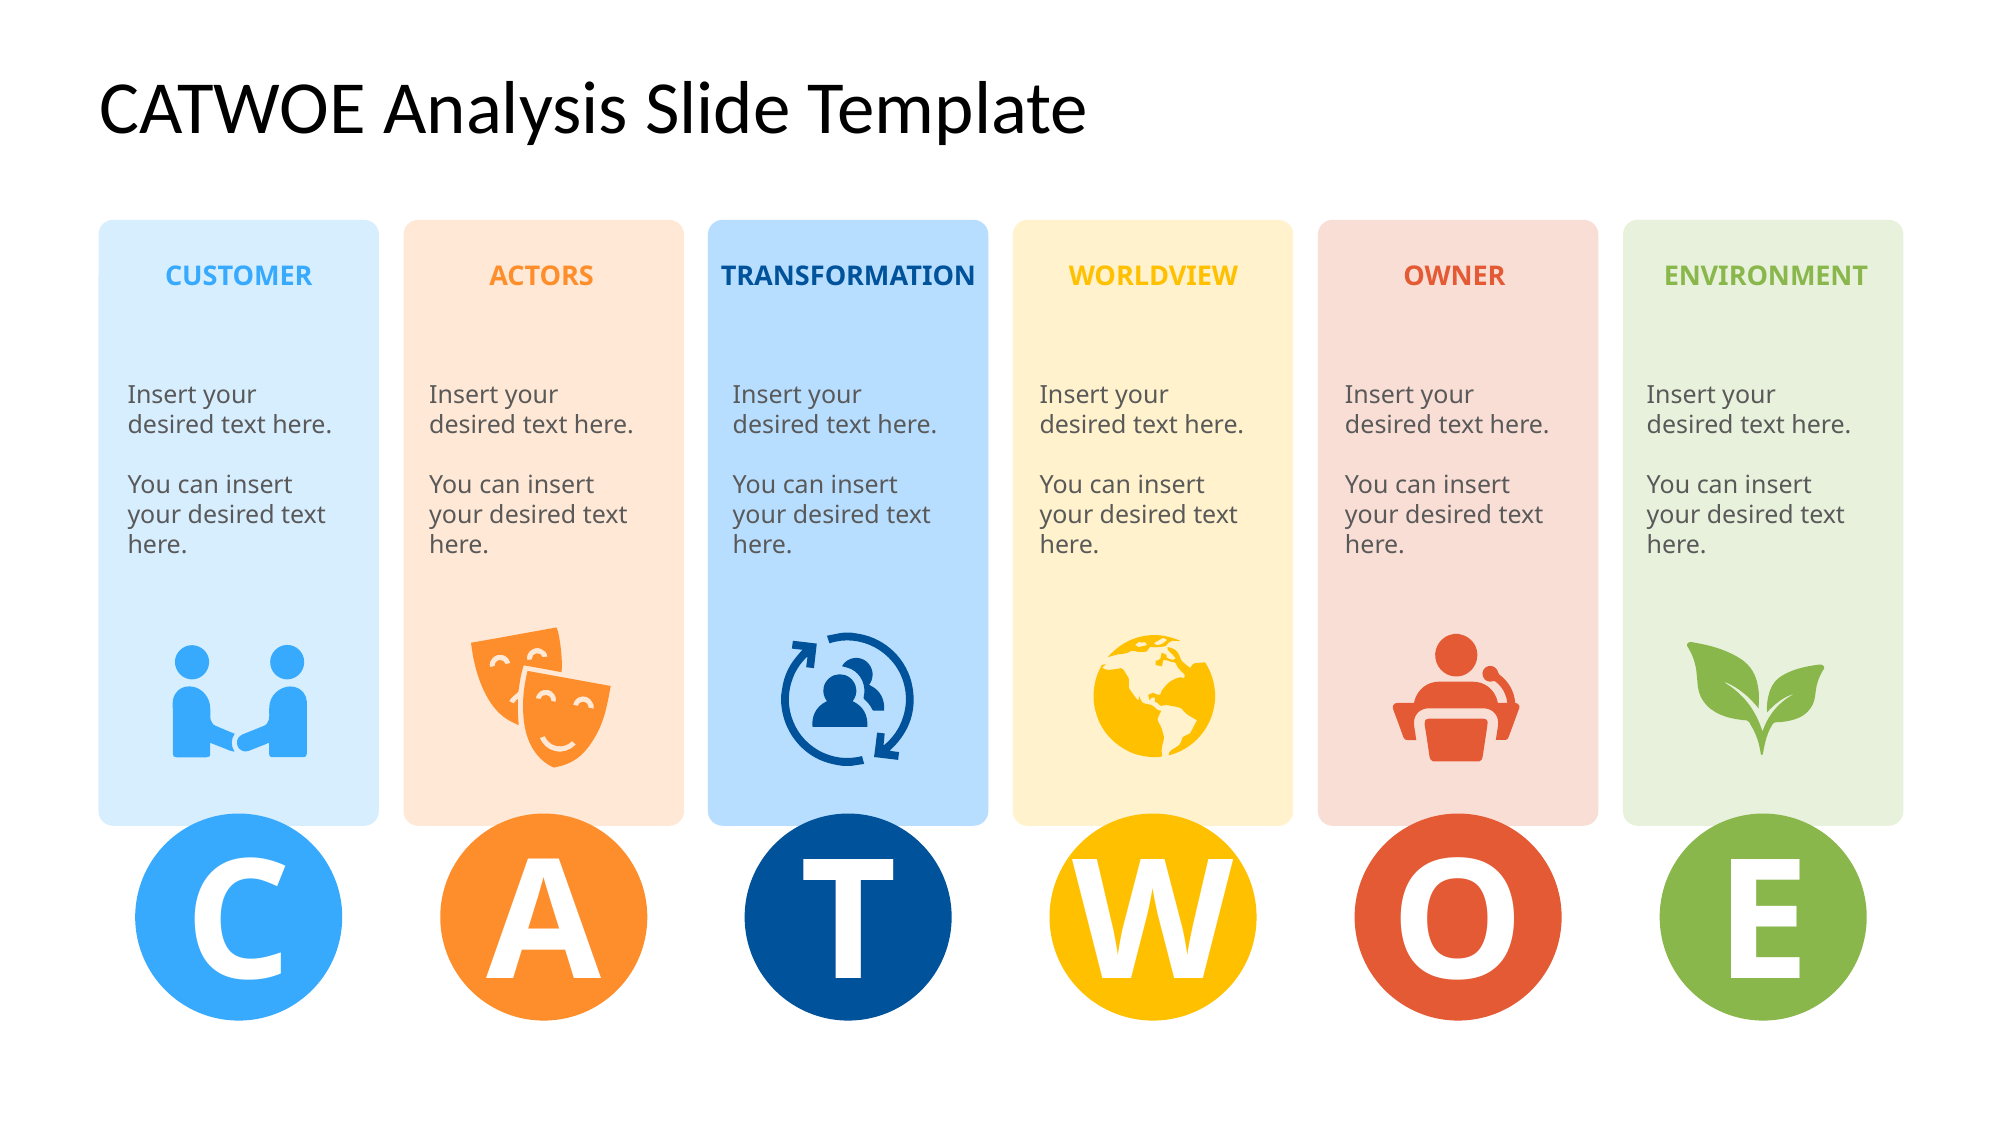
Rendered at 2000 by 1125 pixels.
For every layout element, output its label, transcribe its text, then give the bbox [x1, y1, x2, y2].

text_box [1047, 811, 1259, 1023]
text_box ACTORS [432, 245, 651, 309]
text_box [1392, 633, 1520, 762]
text_box [133, 811, 345, 1023]
text_box A [486, 858, 602, 991]
text_box OWNER [1350, 245, 1559, 309]
title CATWOE Analysis Slide Template [99, 45, 1900, 162]
text_box C [180, 858, 297, 991]
text_box [705, 217, 991, 828]
text_box [1620, 217, 1906, 828]
text_box TRANSFORMATION [727, 245, 970, 309]
text_box ENVIRONMENT [1646, 245, 1886, 309]
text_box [470, 627, 611, 768]
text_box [172, 644, 307, 758]
text_box [1315, 217, 1601, 828]
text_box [1093, 634, 1216, 758]
text_box [96, 217, 381, 828]
text_box [1010, 217, 1296, 828]
text_box [1687, 642, 1825, 756]
text_box CUSTOMER [120, 251, 358, 302]
text_box W [1095, 858, 1211, 991]
text_box O [1400, 858, 1517, 991]
text_box [742, 811, 954, 1023]
text_box Insert your desired text here. You can insert your desired text here. [1039, 378, 1259, 597]
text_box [780, 632, 918, 767]
text_box Insert your desired text here. You can insert your desired text here. [732, 378, 952, 597]
text_box [1352, 811, 1564, 1023]
text_box [1657, 811, 1869, 1023]
text_box Insert your desired text here. You can insert your desired text here. [1646, 378, 1866, 597]
text_box T [790, 858, 907, 991]
text_box [438, 811, 650, 1023]
text_box Insert your desired text here. You can insert your desired text here. [127, 378, 346, 597]
text_box WORLDVIEW [1033, 245, 1273, 309]
text_box E [1705, 858, 1822, 991]
text_box [401, 217, 687, 828]
text_box Insert your desired text here. You can insert your desired text here. [429, 378, 648, 597]
text_box Insert your desired text here. You can insert your desired text here. [1345, 378, 1564, 597]
